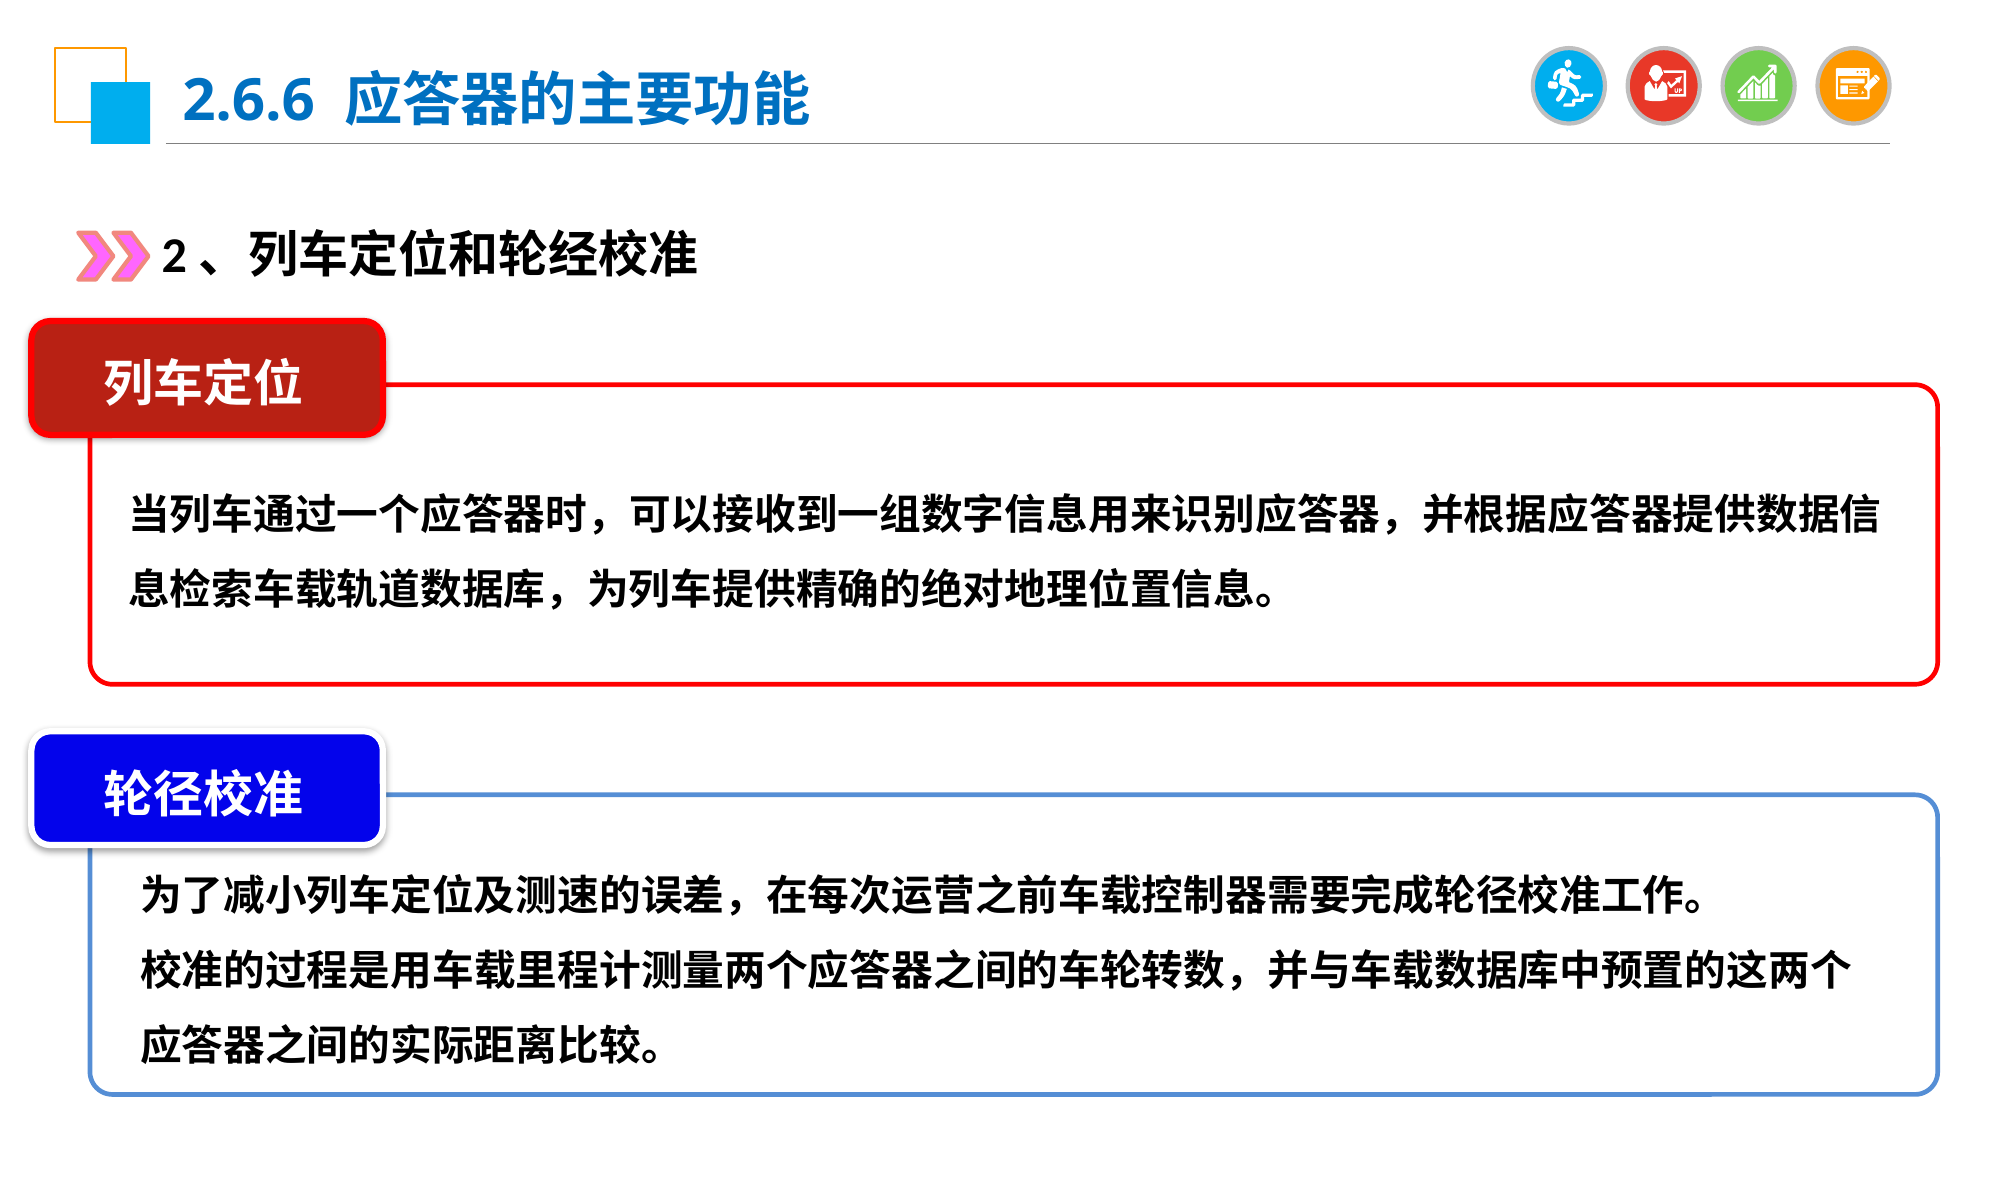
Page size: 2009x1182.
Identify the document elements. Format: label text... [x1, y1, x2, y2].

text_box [31, 320, 1938, 685]
text_box 2.6.6 应答器的主要功能 [161, 51, 831, 142]
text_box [31, 730, 1938, 1095]
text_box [77, 215, 713, 292]
